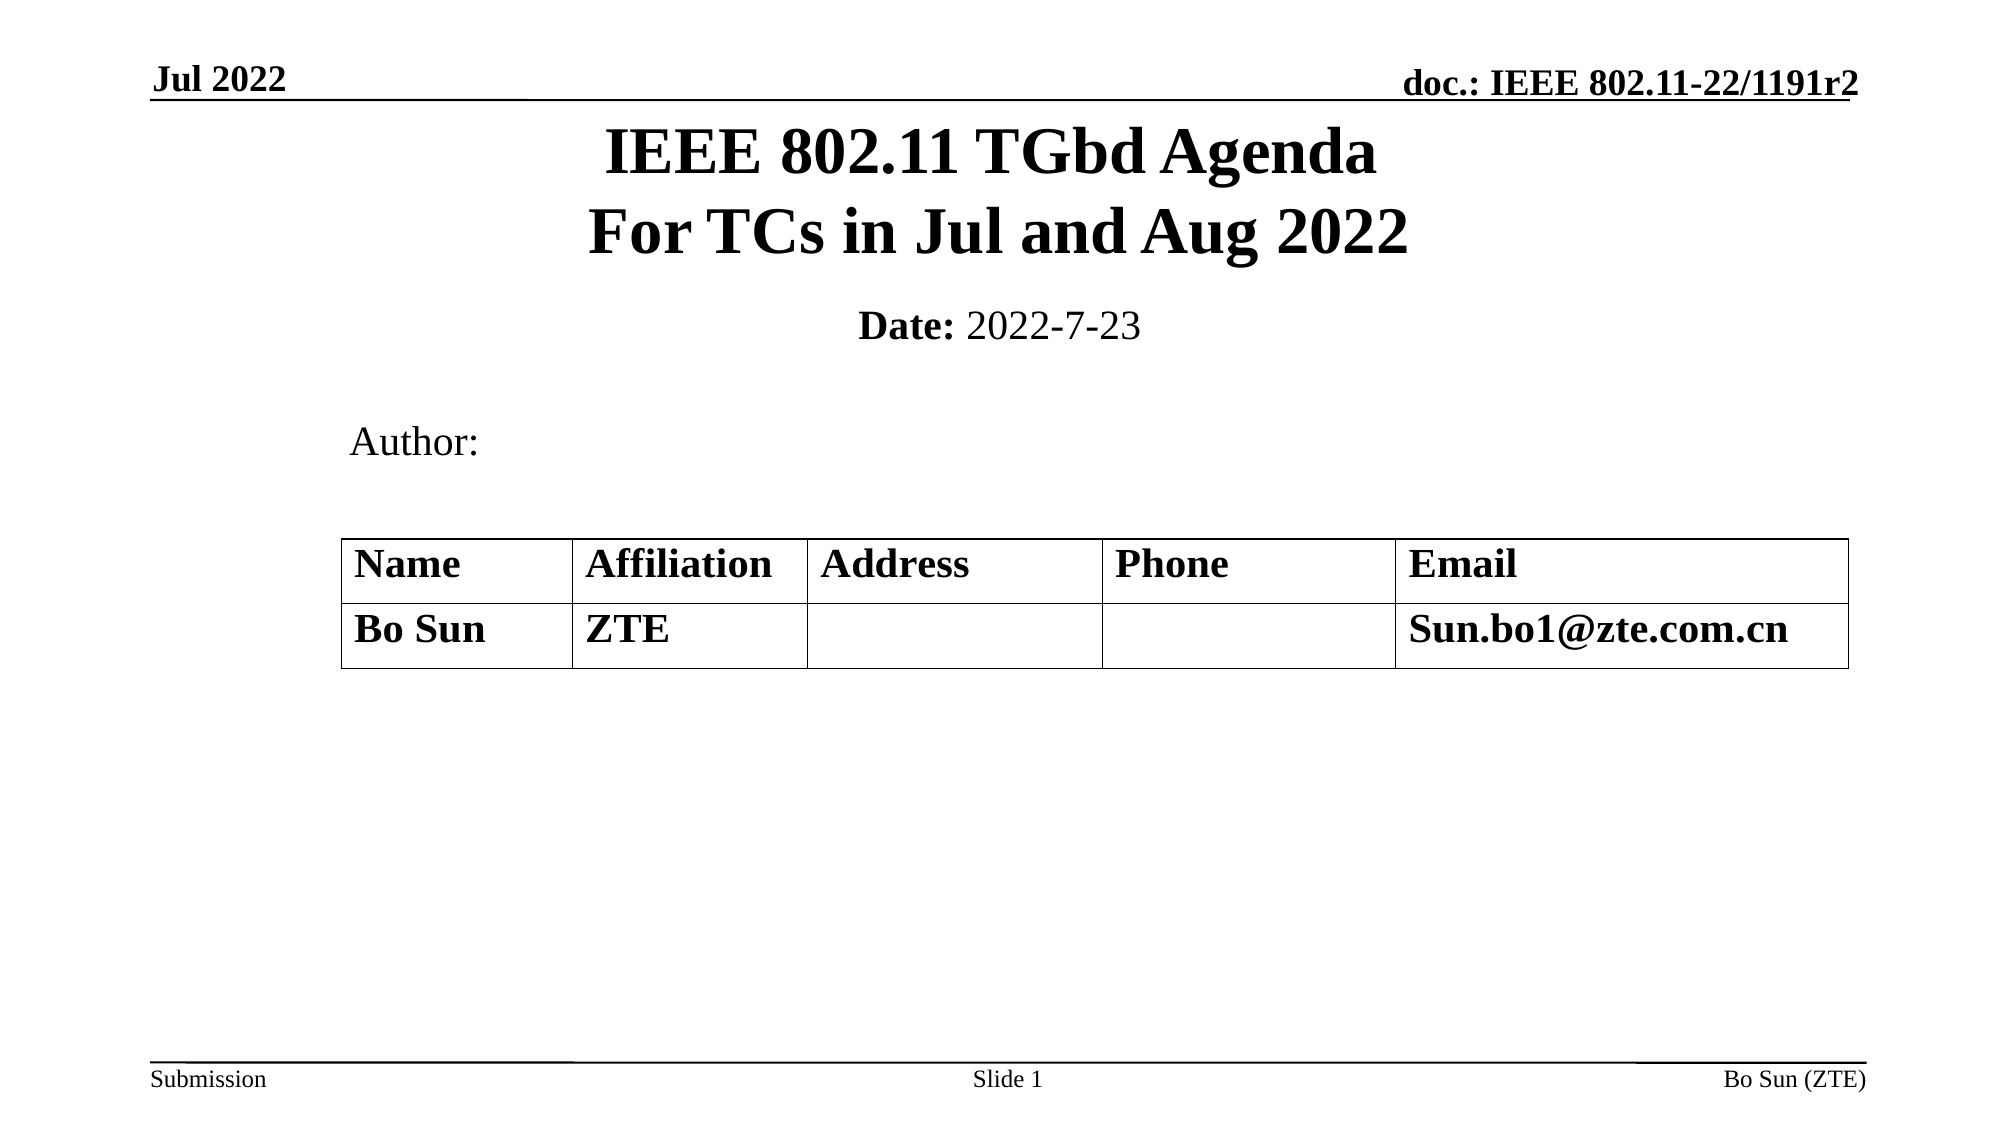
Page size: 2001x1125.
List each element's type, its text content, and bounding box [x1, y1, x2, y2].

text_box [323, 538, 1874, 723]
text_box IEEE 802.11 TGbd Agenda For TCs in Jul and Aug 2022 [295, 99, 1705, 275]
footer Bo Sun (ZTE) [1169, 1061, 1867, 1093]
text_box Author: [323, 406, 562, 469]
slide_number Slide 1 [949, 1061, 1067, 1123]
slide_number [152, 54, 563, 100]
text_box Date: 2022-7-23 [362, 290, 1638, 353]
